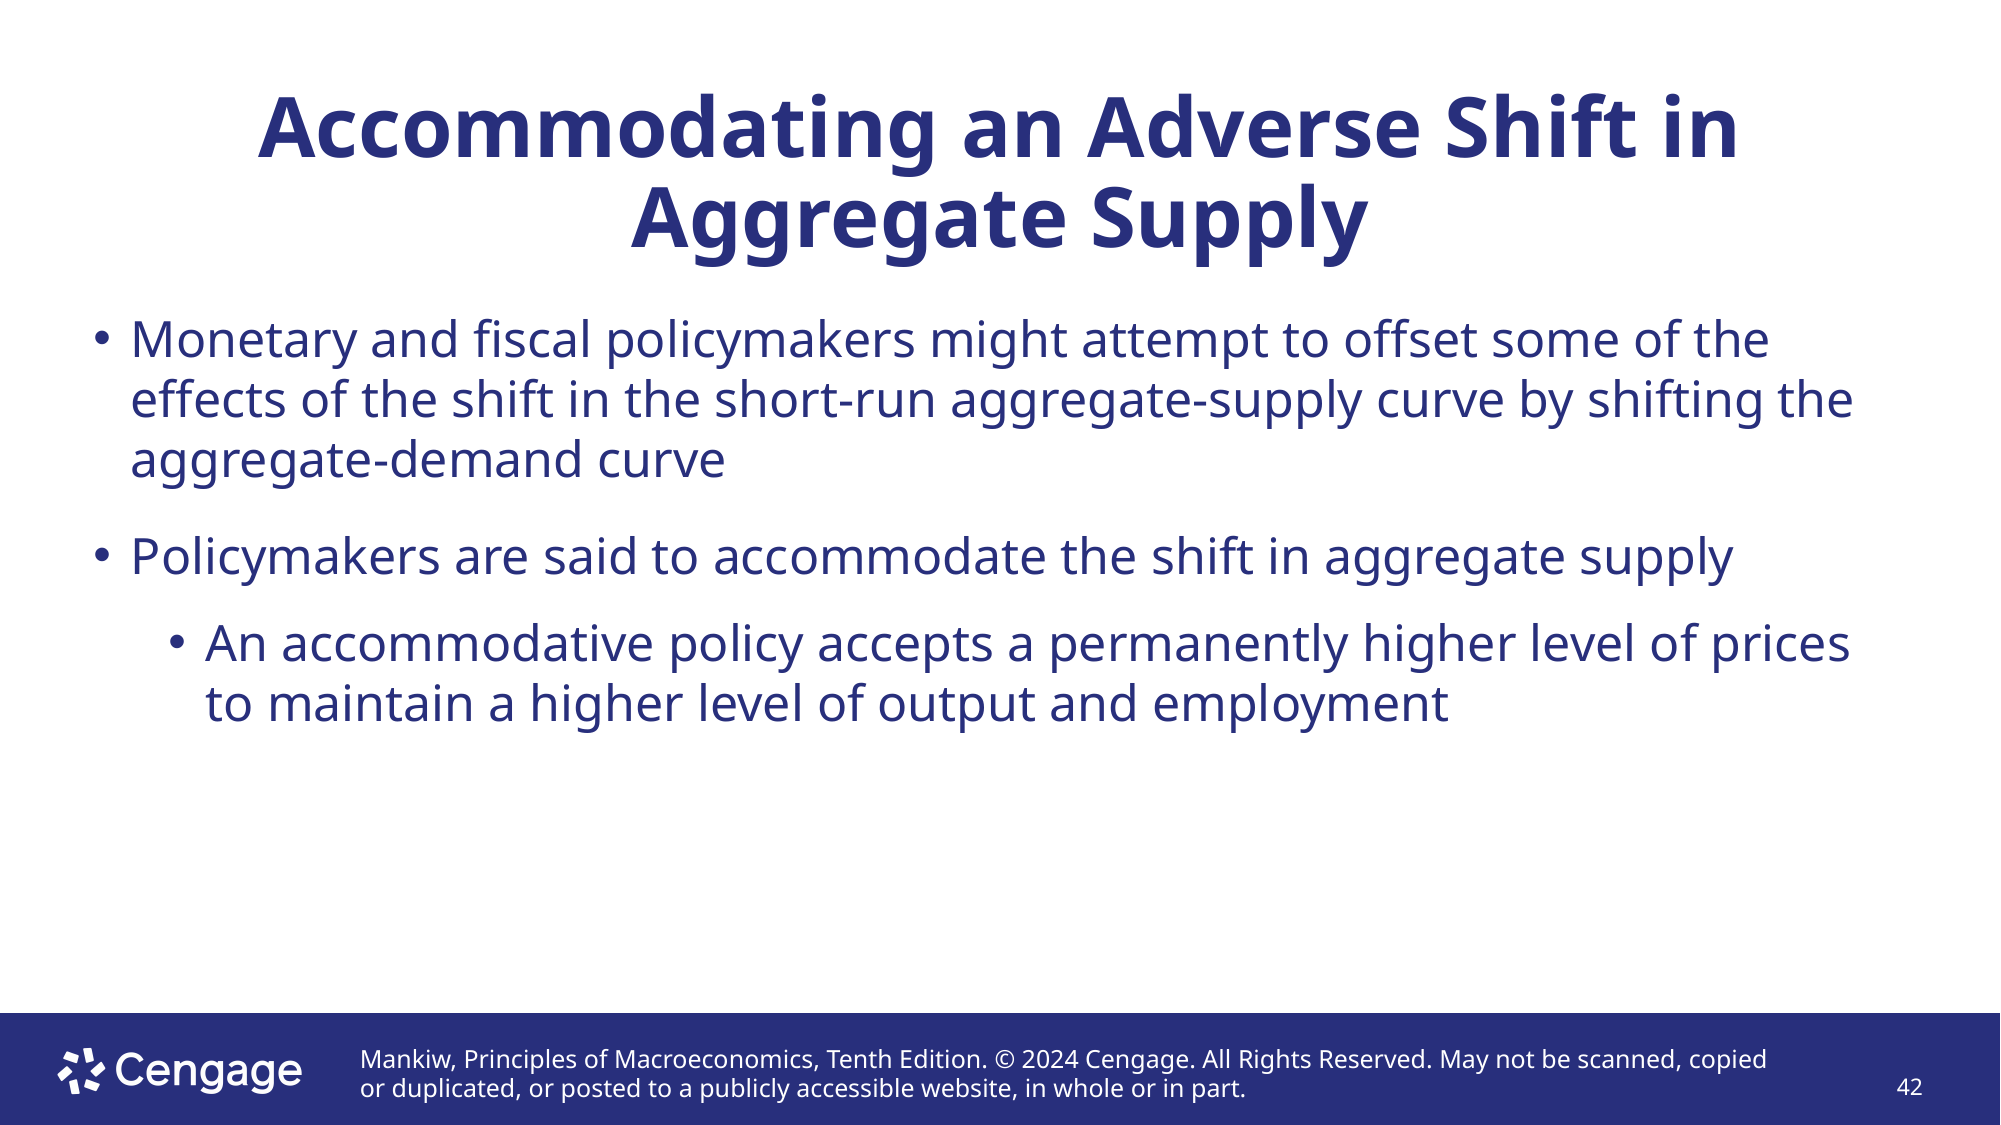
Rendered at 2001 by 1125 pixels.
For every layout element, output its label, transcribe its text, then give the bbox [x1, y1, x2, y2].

picture [30, 1020, 329, 1122]
title Accommodating an Adverse Shift in Aggregate Supply [78, 77, 1923, 278]
list Monetary and fiscal policymakers might attempt to offset some of the effects of the shift in the short-run aggregate-supply curve by shifting the aggregate-demand curve Policymakers are said to accommodate the shift in aggregate supply An accommodative policy accepts a permanently higher level of prices to maintain a higher level of output and employment [78, 299, 1923, 1014]
